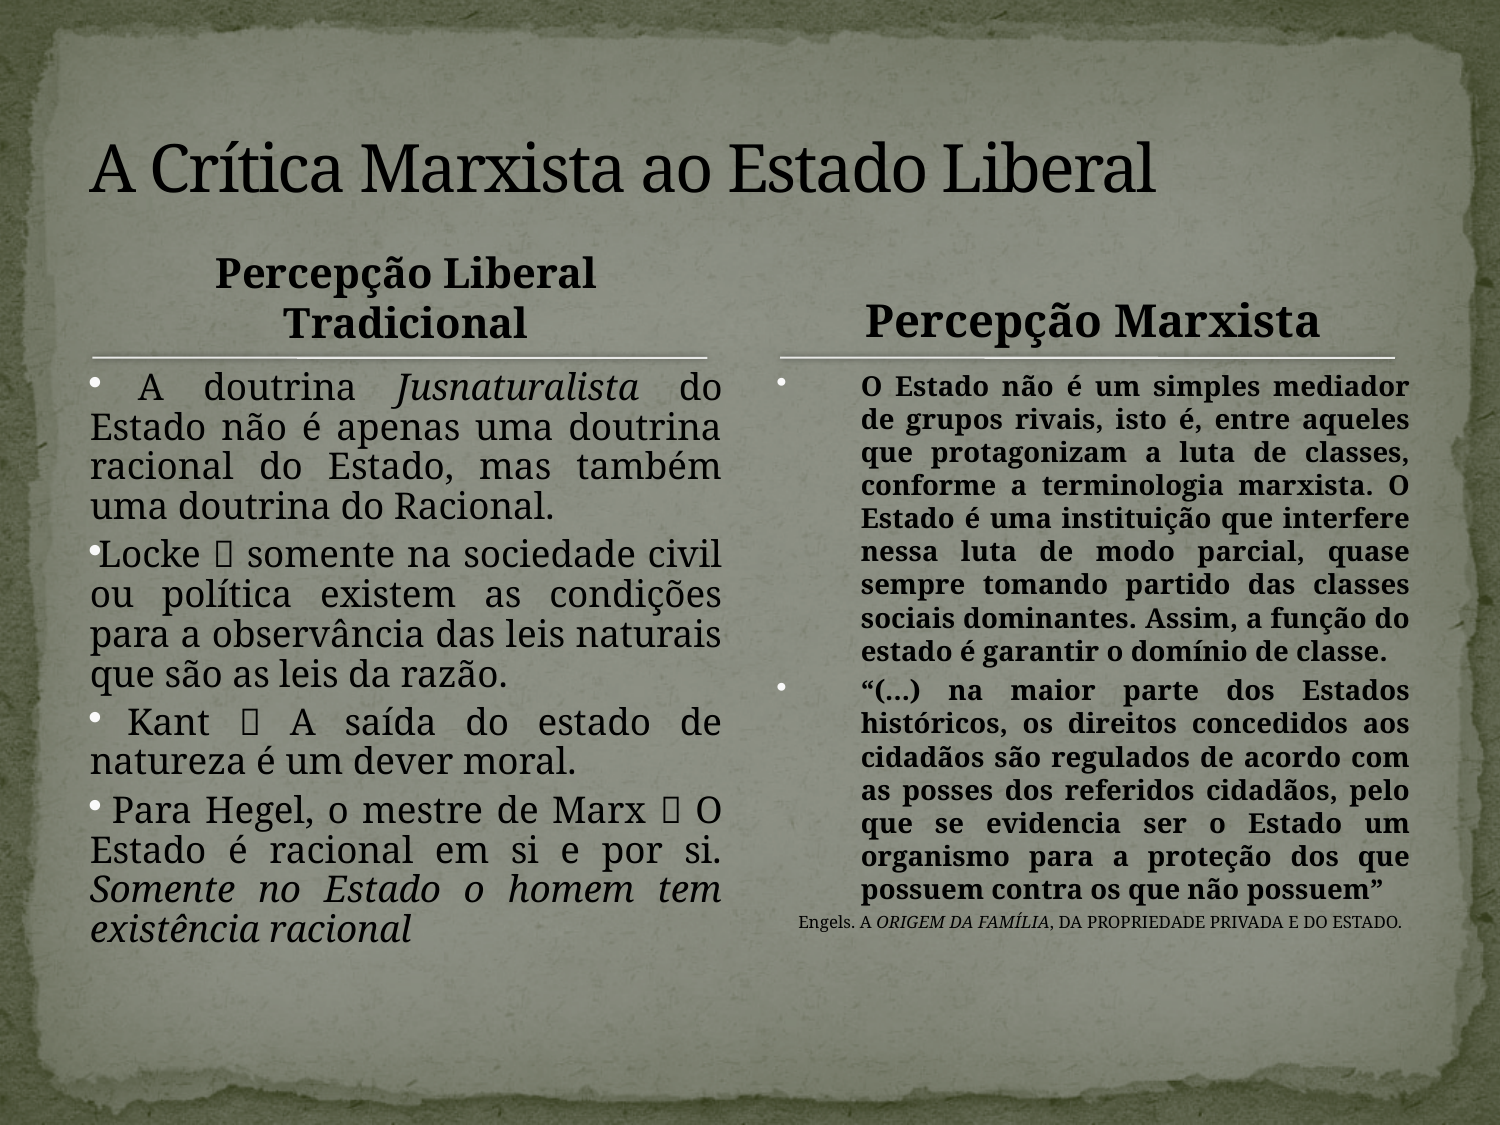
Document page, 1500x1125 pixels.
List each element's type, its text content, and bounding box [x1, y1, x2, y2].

list O Estado não é um simples mediador de grupos rivais, isto é, entre aqueles que protagonizam a luta de classes, conforme a terminologia marxista. O Estado é uma instituição que interfere nessa luta de modo parcial, quase sempre tomando partido das classes sociais dominantes. Assim, a função do estado é garantir o domínio de classe. “(...) na maior parte dos Estados históricos, os direitos concedidos aos cidadãos são regulados de acordo com as posses dos referidos cidadãos, pelo que se evidencia ser o Estado um organismo para a proteção dos que possuem contra os que não possuem” Engels. A ORIGEM DA FAMÍLIA, DA PROPRIEDADE PRIVADA E DO ESTADO. [762, 361, 1426, 1004]
list Percepção Marxista [760, 228, 1427, 357]
title A Crítica Marxista ao Estado Liberal [74, 25, 1425, 213]
list Percepção Liberal Tradicional [73, 228, 740, 357]
list A doutrina Jusnaturalista do Estado não é apenas uma doutrina racional do Estado, mas também uma doutrina do Racional. Locke  somente na sociedade civil ou política existem as condições para a observância das leis naturais que são as leis da razão. Kant  A saída do estado de natureza é um dever moral. Para Hegel, o mestre de Marx  O Estado é racional em si e por si. Somente no Estado o homem tem existência racional [75, 361, 738, 1004]
